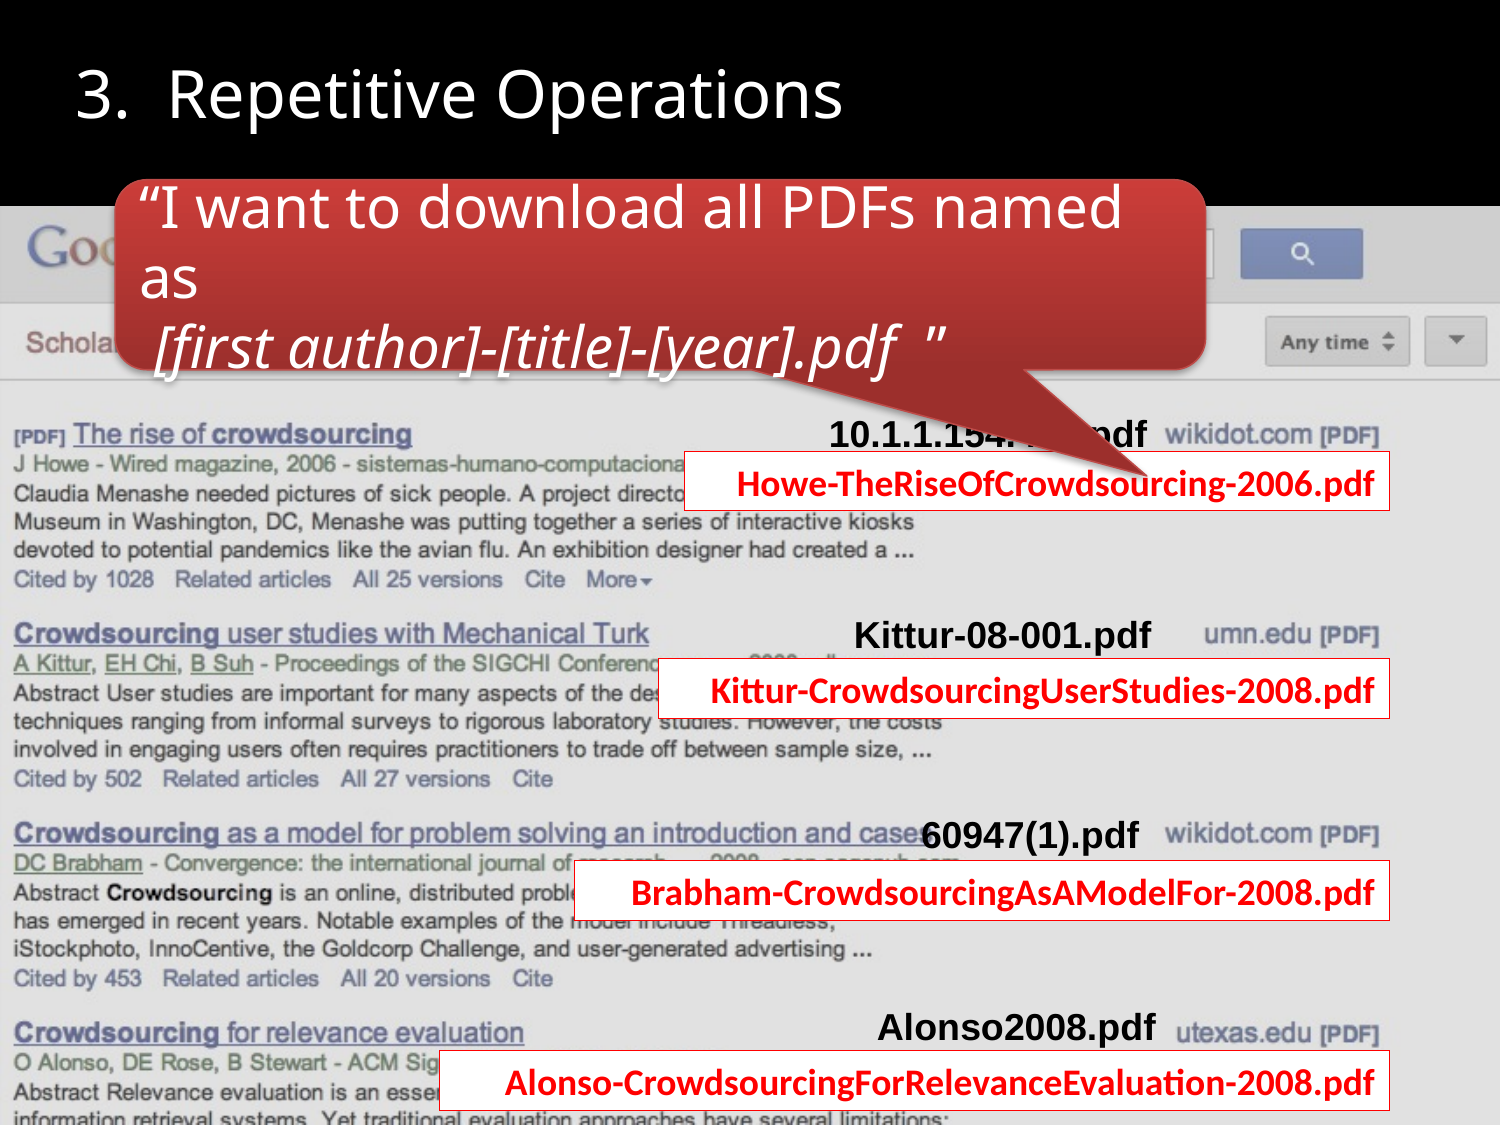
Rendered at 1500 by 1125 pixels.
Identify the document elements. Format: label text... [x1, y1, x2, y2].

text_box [810, 402, 1175, 1057]
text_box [439, 450, 1391, 1112]
text_box 3. Repetitive Operations [60, 44, 861, 140]
text_box “I want to download all PDFs named as [first author]-[title]-[year].pdf ” [115, 178, 1206, 204]
picture [0, 205, 1500, 1125]
